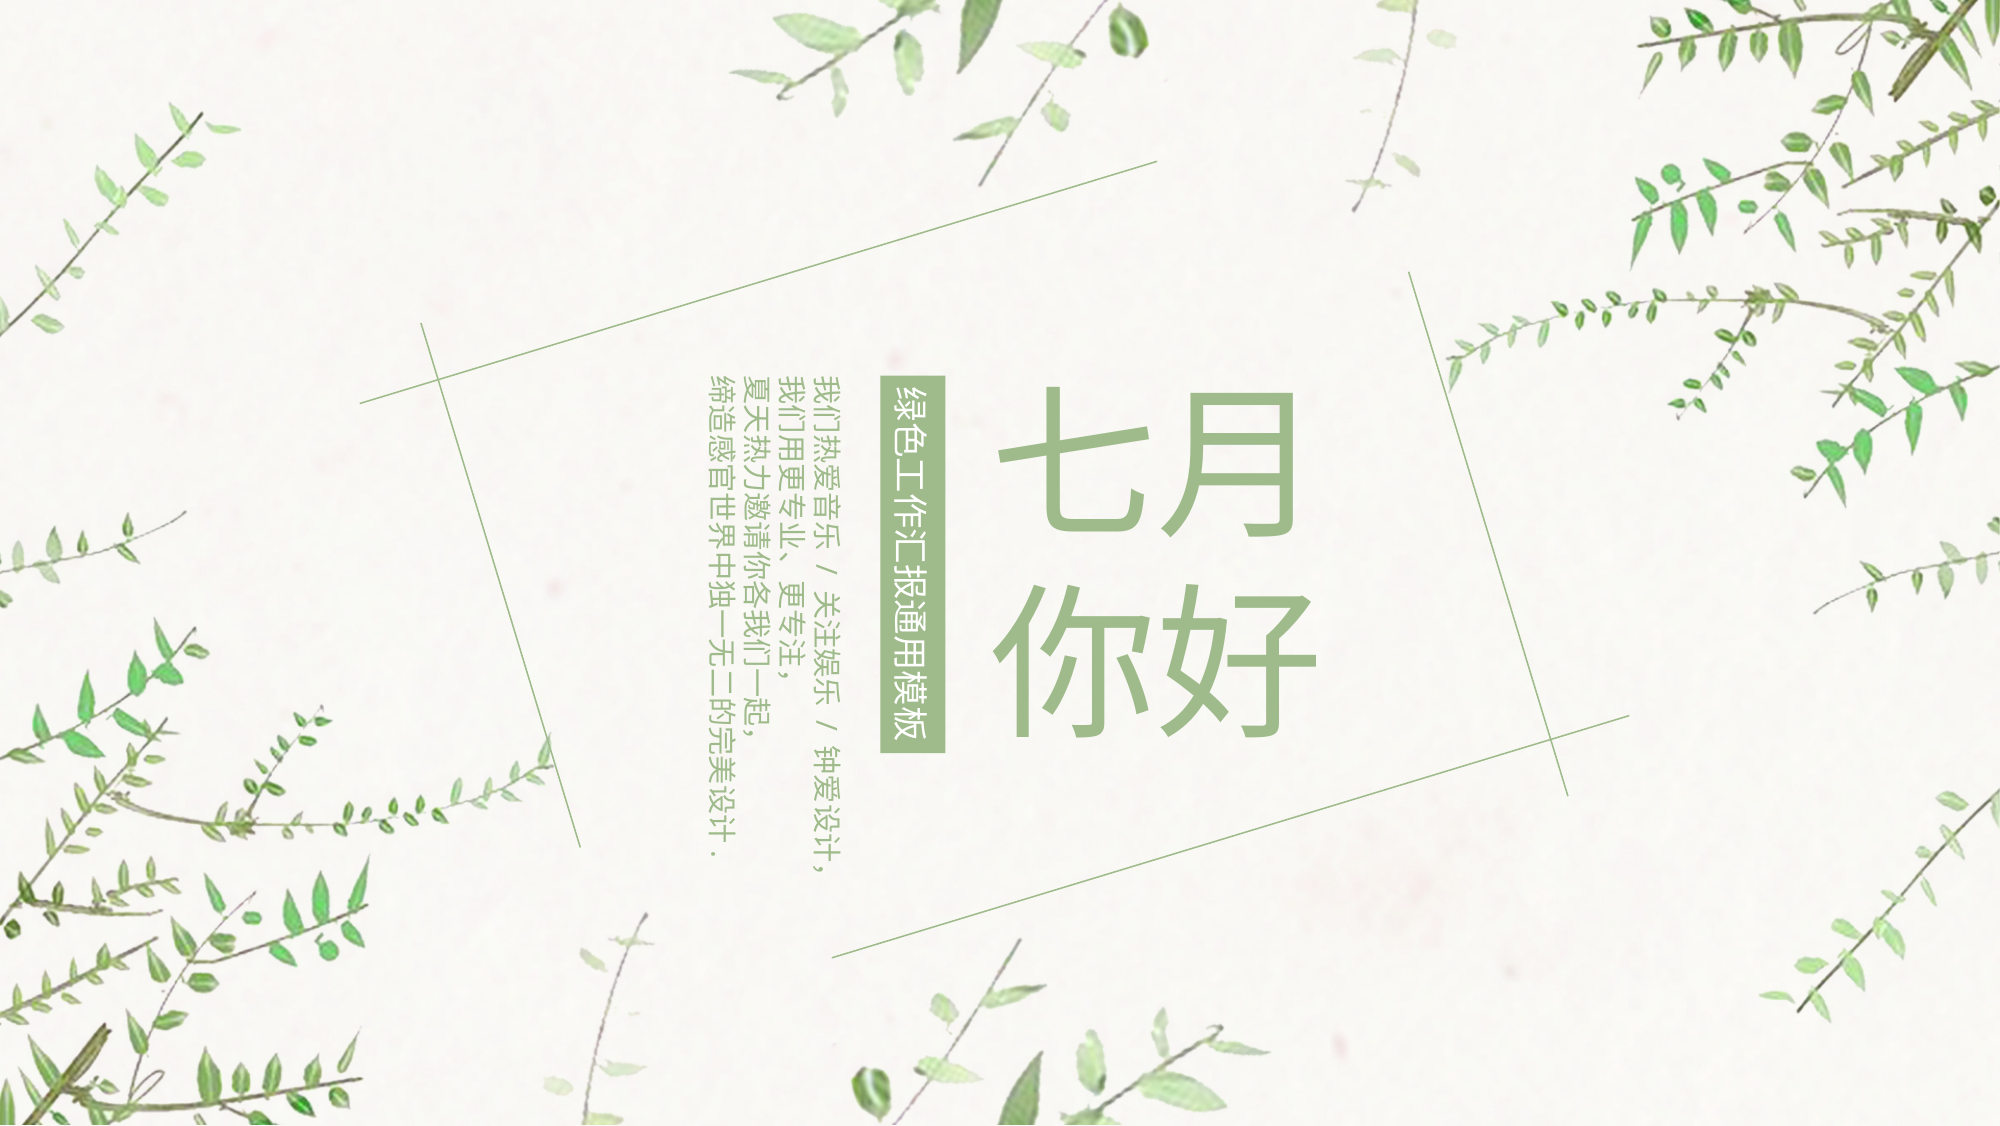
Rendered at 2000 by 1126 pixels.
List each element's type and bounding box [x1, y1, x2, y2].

text_box [403, 213, 1238, 763]
text_box [751, 356, 1585, 906]
picture [0, 0, 2000, 1126]
text_box [704, 771, 946, 1015]
